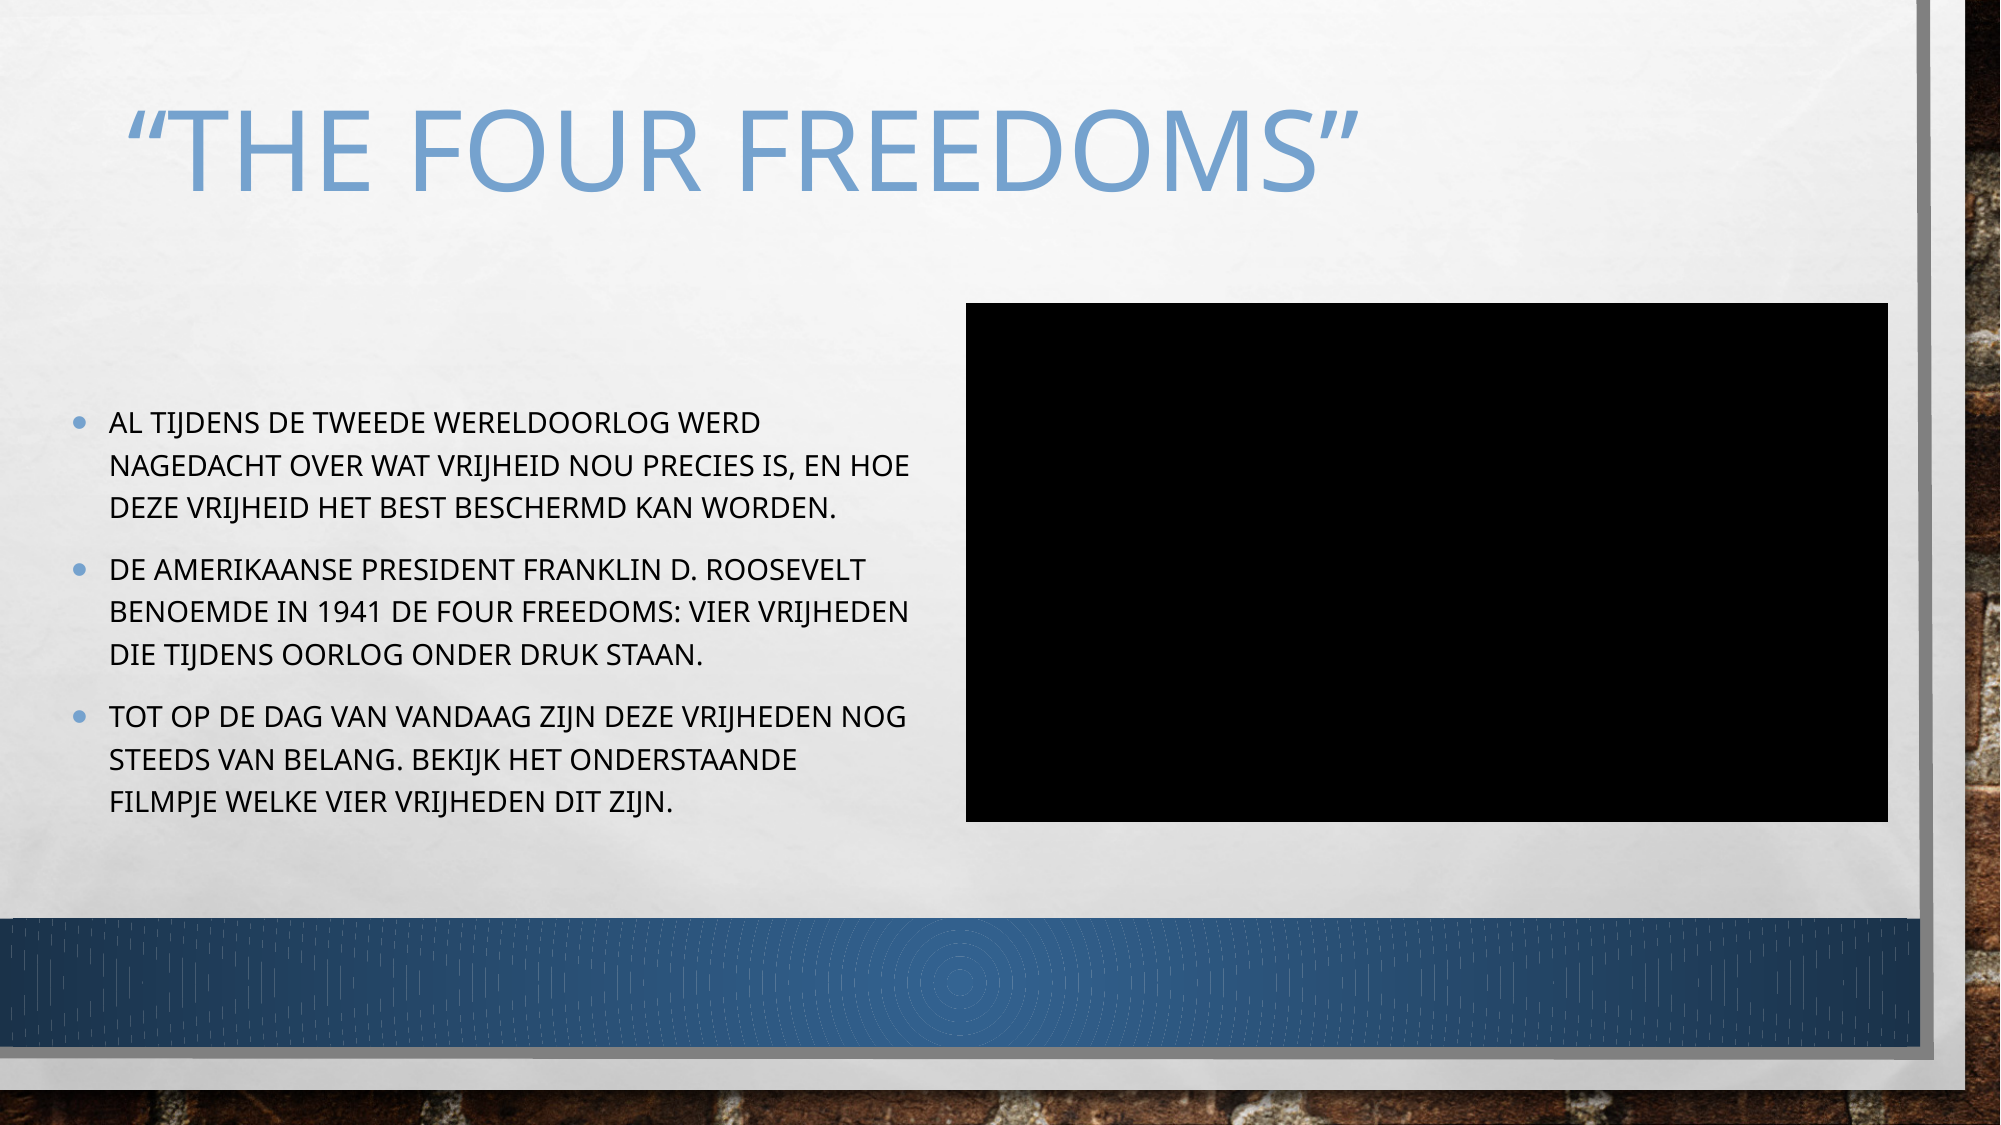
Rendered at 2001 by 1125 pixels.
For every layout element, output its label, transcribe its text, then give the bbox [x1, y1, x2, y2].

list Al tijdens de Tweede Wereldoorlog werd nagedacht over wat vrijheid nou precies is, en hoe deze vrijheid het best beschermd kan worden. De Amerikaanse president Franklin D. Roosevelt benoemde in 1941 de Four Freedoms: vier vrijheden die tijdens oorlog onder druk staan. Tot op de dag van vandaag zijn deze vrijheden nog steeds van belang. Bekijk het onderstaande filmpje welke vier vrijheden dit zijn. [56, 290, 927, 925]
title “The Four FREEDOMS” [112, 60, 1818, 250]
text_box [964, 302, 1889, 823]
picture [0, 0, 2000, 1125]
